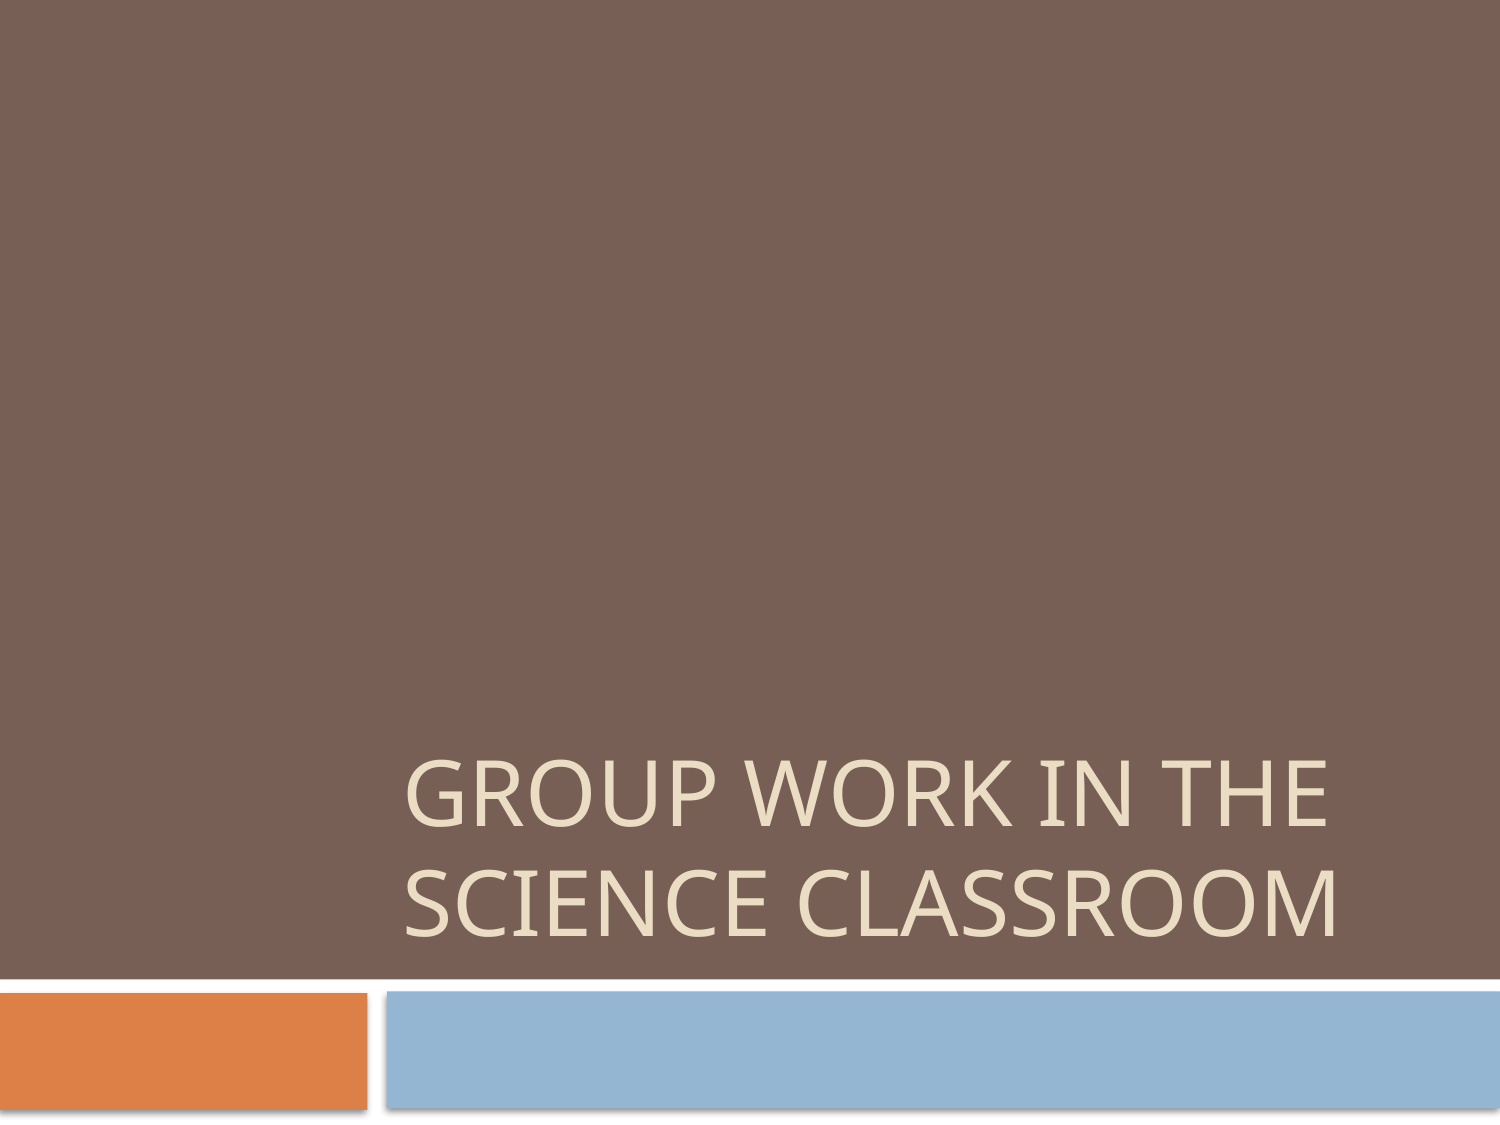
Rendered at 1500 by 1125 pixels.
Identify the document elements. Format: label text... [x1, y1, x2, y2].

title Group Work in the Science Classroom [387, 662, 1450, 963]
